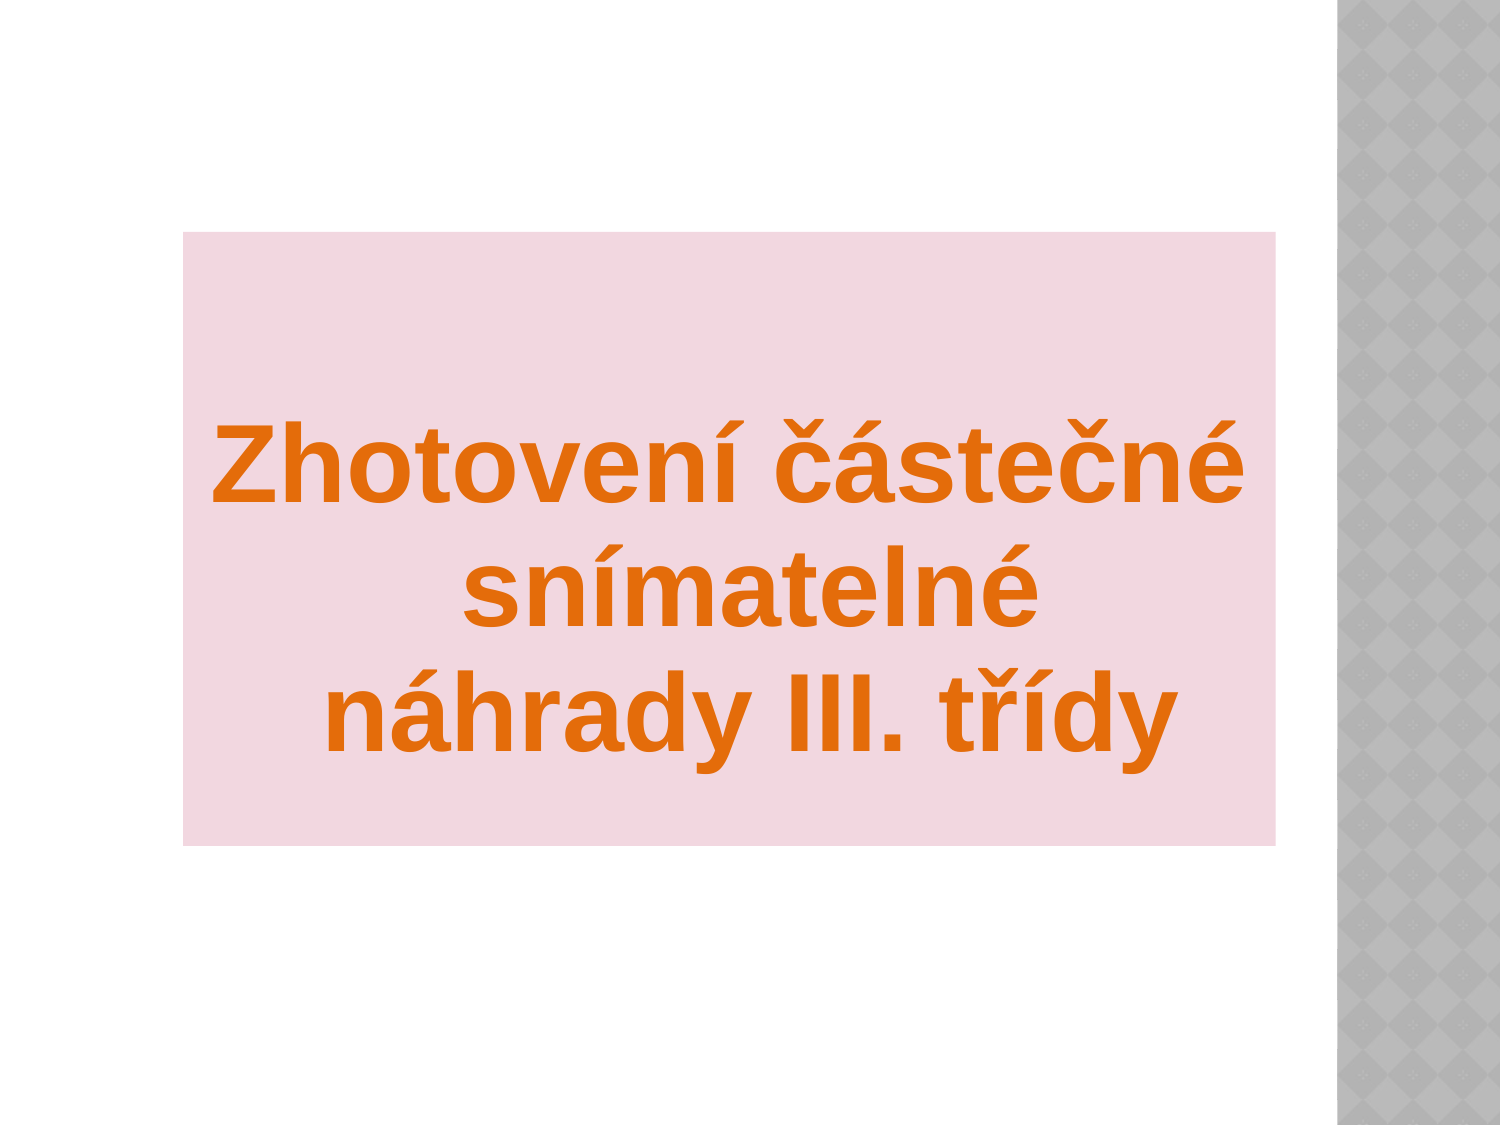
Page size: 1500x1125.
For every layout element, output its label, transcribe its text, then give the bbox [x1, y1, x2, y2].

list Zhotovení částečné snímatelné náhrady III. třídy [183, 231, 1276, 846]
